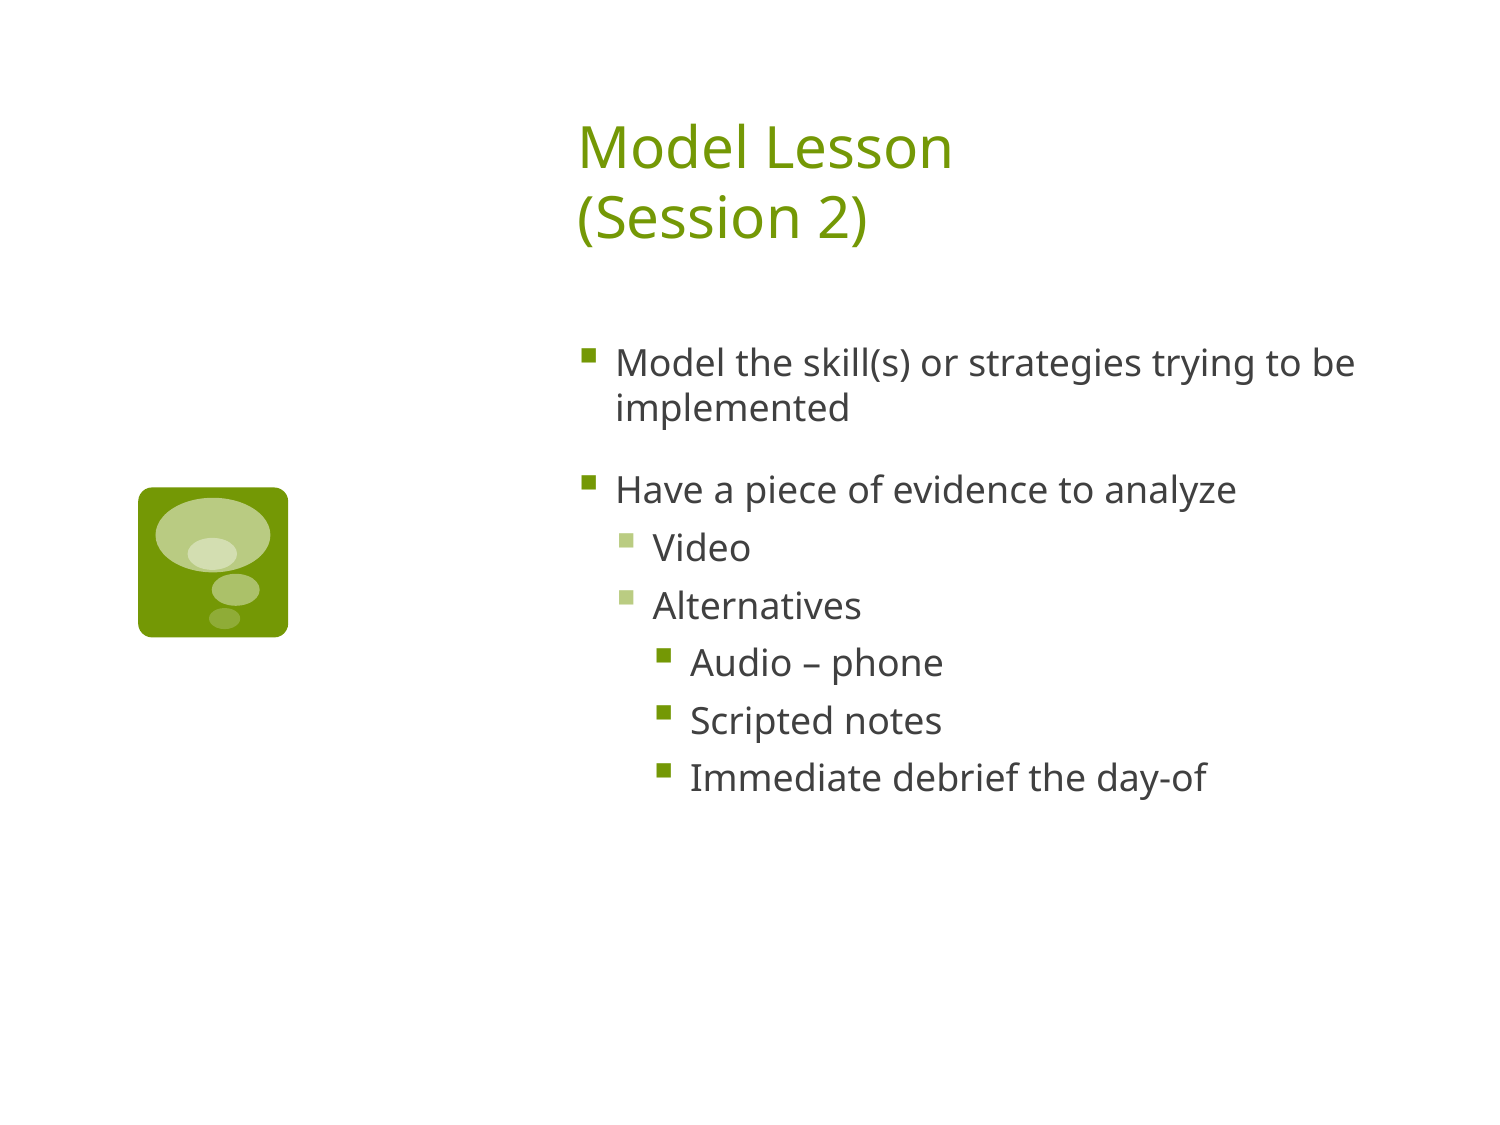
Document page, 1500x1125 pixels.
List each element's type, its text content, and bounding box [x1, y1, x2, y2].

title Model Lesson (Session 2) [562, 112, 1375, 258]
list Model the skill(s) or strategies trying to be implemented Have a piece of evidence to analyze Video Alternatives Audio – phone Scripted notes Immediate debrief the day-of [562, 331, 1374, 1005]
